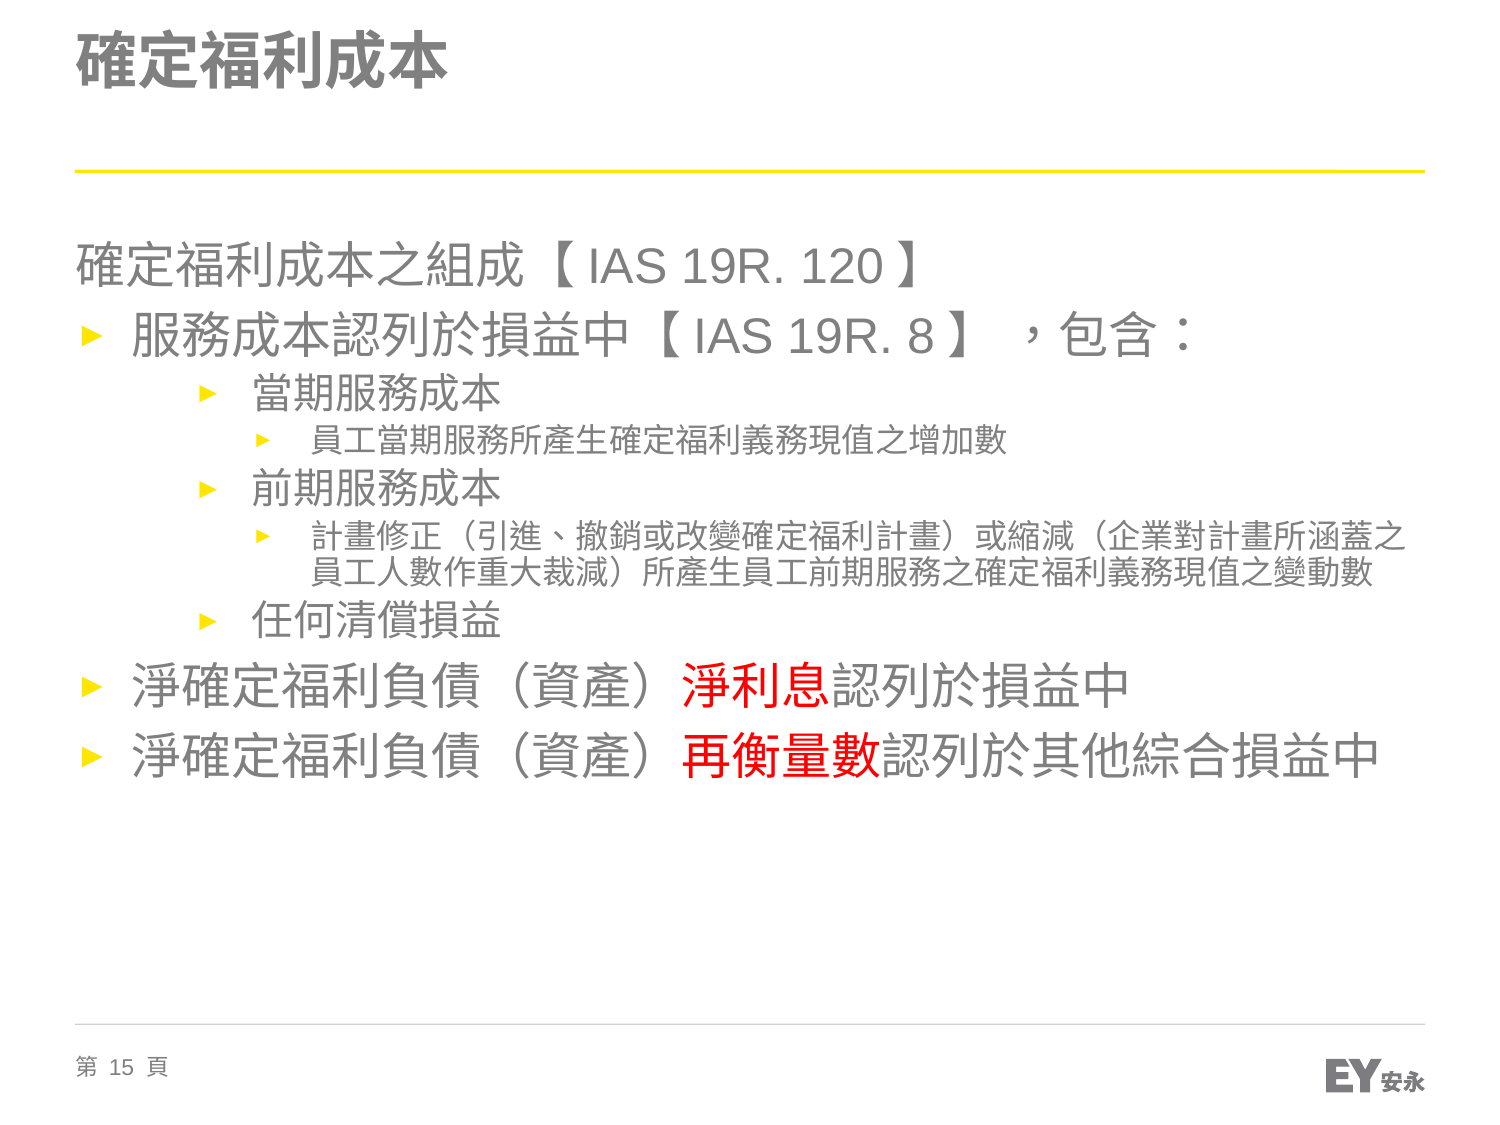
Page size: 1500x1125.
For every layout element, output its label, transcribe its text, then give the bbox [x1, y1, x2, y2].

list 確定福利成本之組成【IAS 19R. 120】 服務成本認列於損益中【IAS 19R. 8】 ，包含： 當期服務成本 員工當期服務所產生確定福利義務現值之增加數 前期服務成本 計畫修正（引進、撤銷或改變確定福利計畫）或縮減（企業對計畫所涵蓋之員工人數作重大裁減）所產生員工前期服務之確定福利義務現值之變動數 任何清償損益 淨確定福利負債（資產）淨利息認列於損益中 淨確定福利負債（資產）再衡量數認列於其他綜合損益中 [75, 233, 1425, 1005]
title 確定福利成本 [75, 33, 1425, 175]
